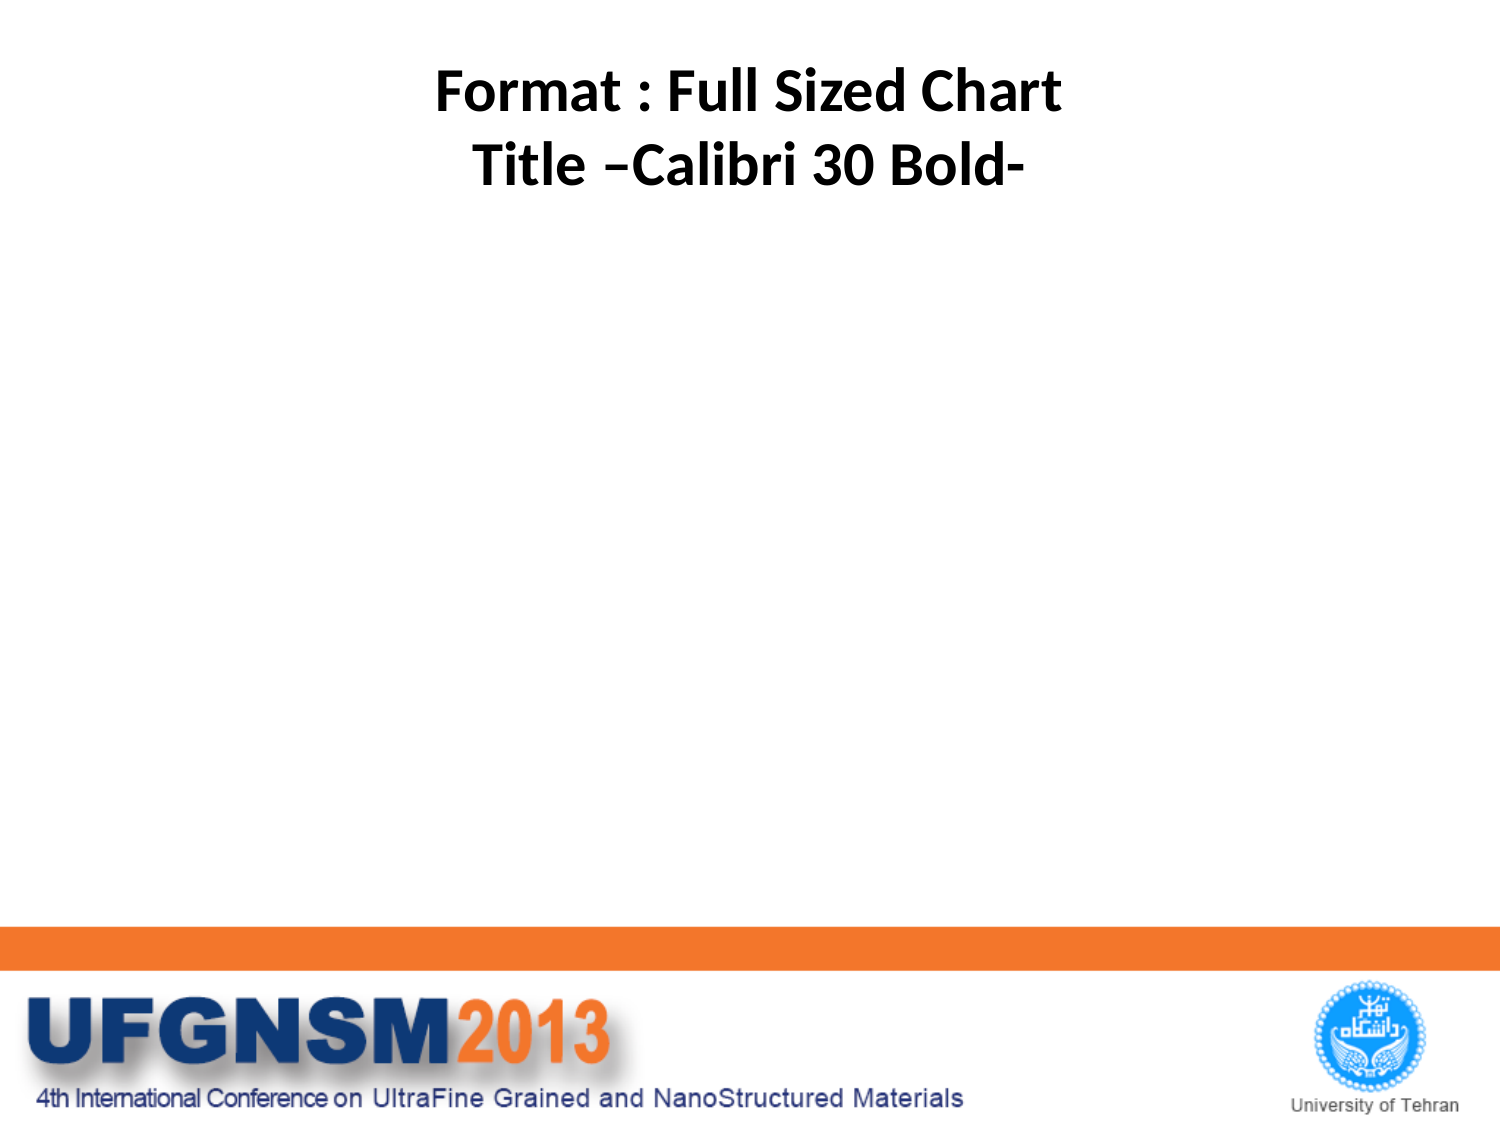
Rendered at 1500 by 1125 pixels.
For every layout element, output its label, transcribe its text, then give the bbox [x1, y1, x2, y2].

title Format : Full Sized Chart Title –Calibri 30 Bold- [112, 40, 1388, 207]
picture [0, 0, 1500, 1125]
